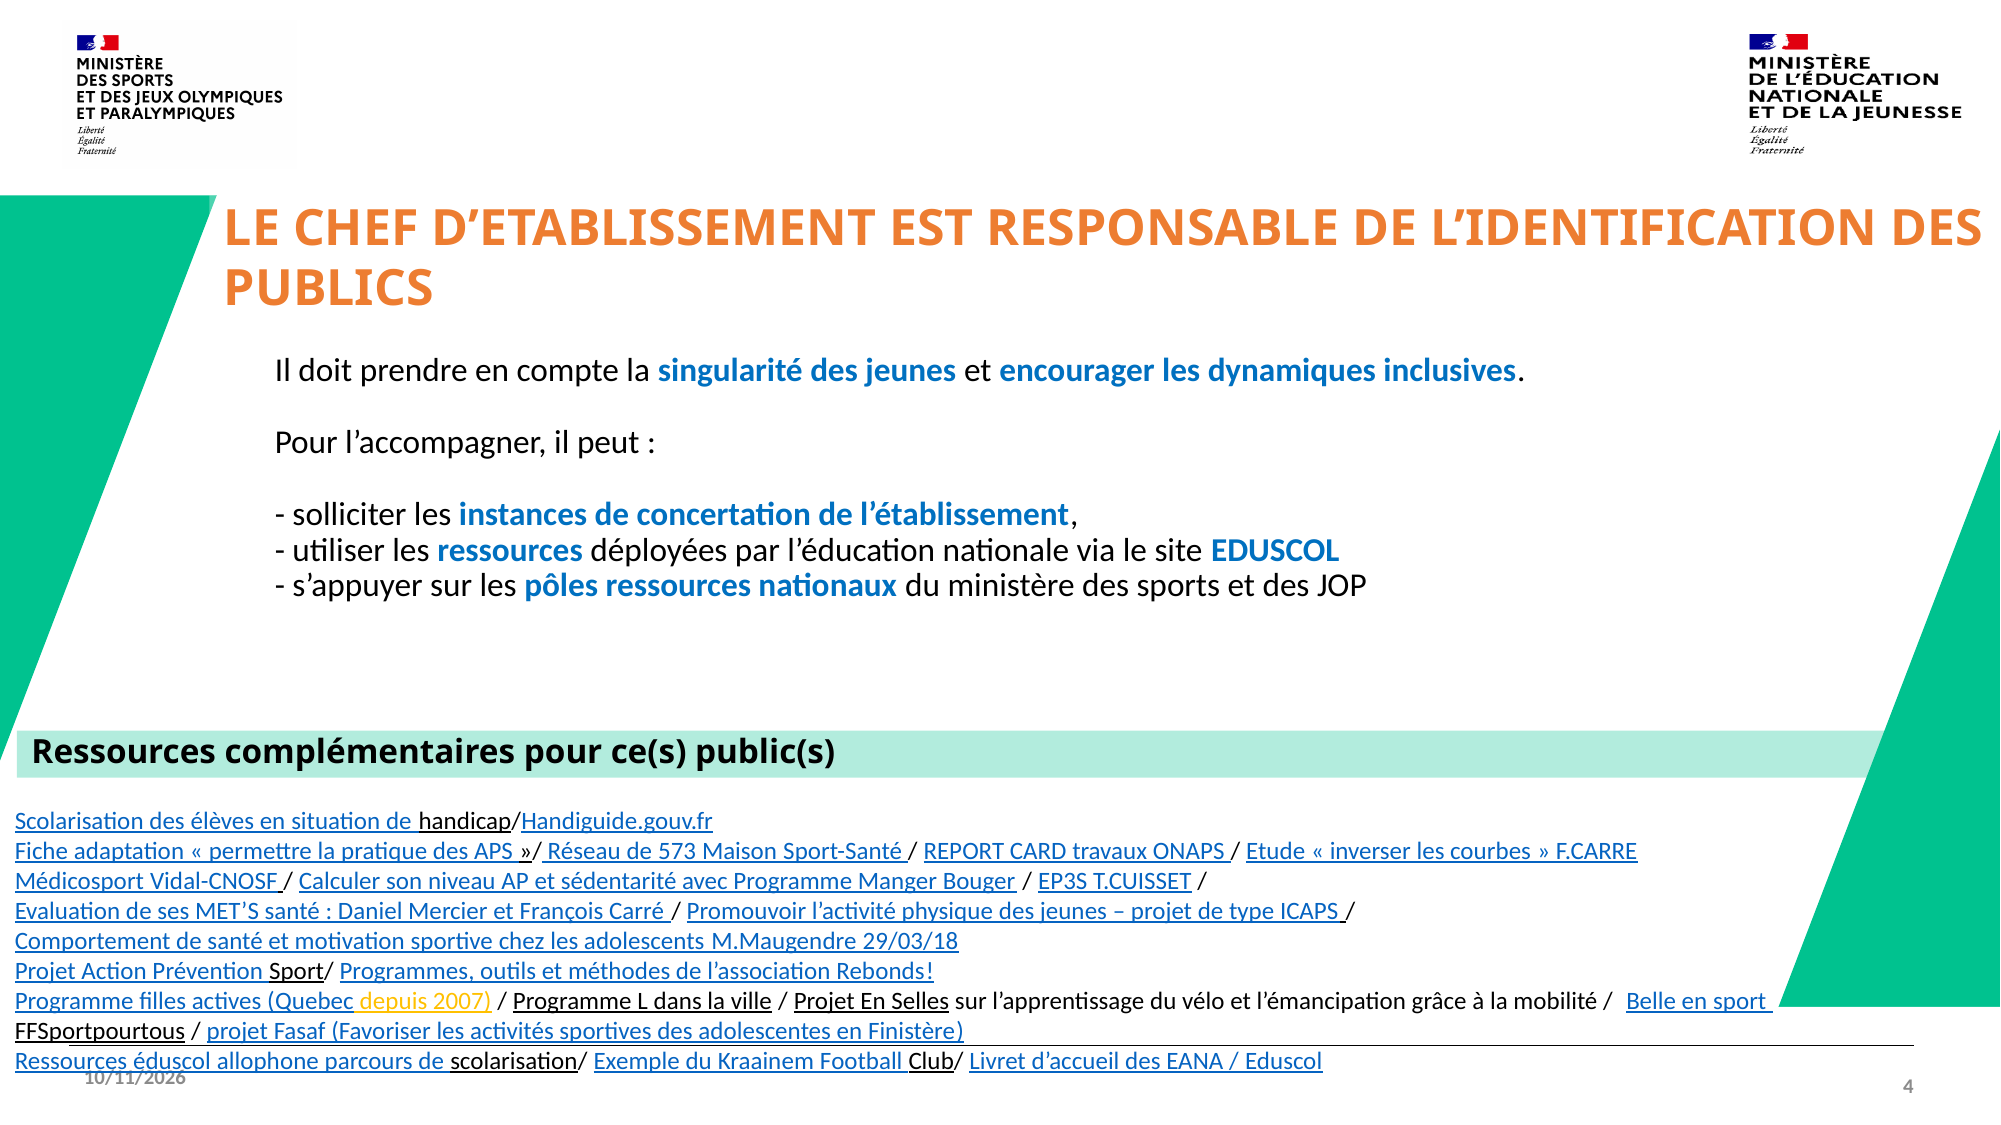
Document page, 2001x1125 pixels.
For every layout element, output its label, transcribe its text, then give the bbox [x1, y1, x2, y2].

text_box Scolarisation des élèves en situation de handicap/Handiguide.gouv.fr Fiche adaptation « permettre la pratique des APS »/ Réseau de 573 Maison Sport-Santé / REPORT CARD travaux ONAPS / Etude « inverser les courbes » F.CARRE Médicosport Vidal-CNOSF / Calculer son niveau AP et sédentarité avec Programme Manger Bouger / EP3S T.CUISSET / Evaluation de ses MET’S santé : Daniel Mercier et François Carré / Promouvoir l’activité physique des jeunes – projet de type ICAPS / Comportement de santé et motivation sportive chez les adolescents M.Maugendre 29/03/18 Projet Action Prévention Sport/ Programmes, outils et méthodes de l’association Rebonds! Programme filles actives (Quebec depuis 2007) / Programme L dans la ville / Projet En Selles sur l’apprentissage du vélo et l’émancipation grâce à la mobilité / Belle en sport FFSportpourtous / projet Fasaf (Favoriser les activités sportives des adolescentes en Finistère) Ressources éduscol allophone parcours de scolarisation/ Exemple du Kraainem Football Club/ Livret d’accueil des EANA / Eduscol [0, 797, 1817, 1125]
text_box Ressources complémentaires pour ce(s) public(s) [16, 730, 1897, 778]
slide_number 4 [1817, 1046, 1914, 1125]
picture [1749, 34, 1963, 155]
picture [62, 20, 297, 169]
text_box LE CHEF D’ETABLISSEMENT EST RESPONSABLE DE L’IDENTIFICATION DES PUBLICS [209, 195, 2000, 245]
title Il doit prendre en compte la singularité des jeunes et encourager les dynamiques inclusives. Pour l’accompagner, il peut : - solliciter les instances de concertation de l’établissement, - utiliser les ressources déployées par l’éducation nationale via le site EDUSCOL - s’appuyer sur les pôles ressources nationaux du ministère des sports et des JOP [259, 345, 1792, 651]
